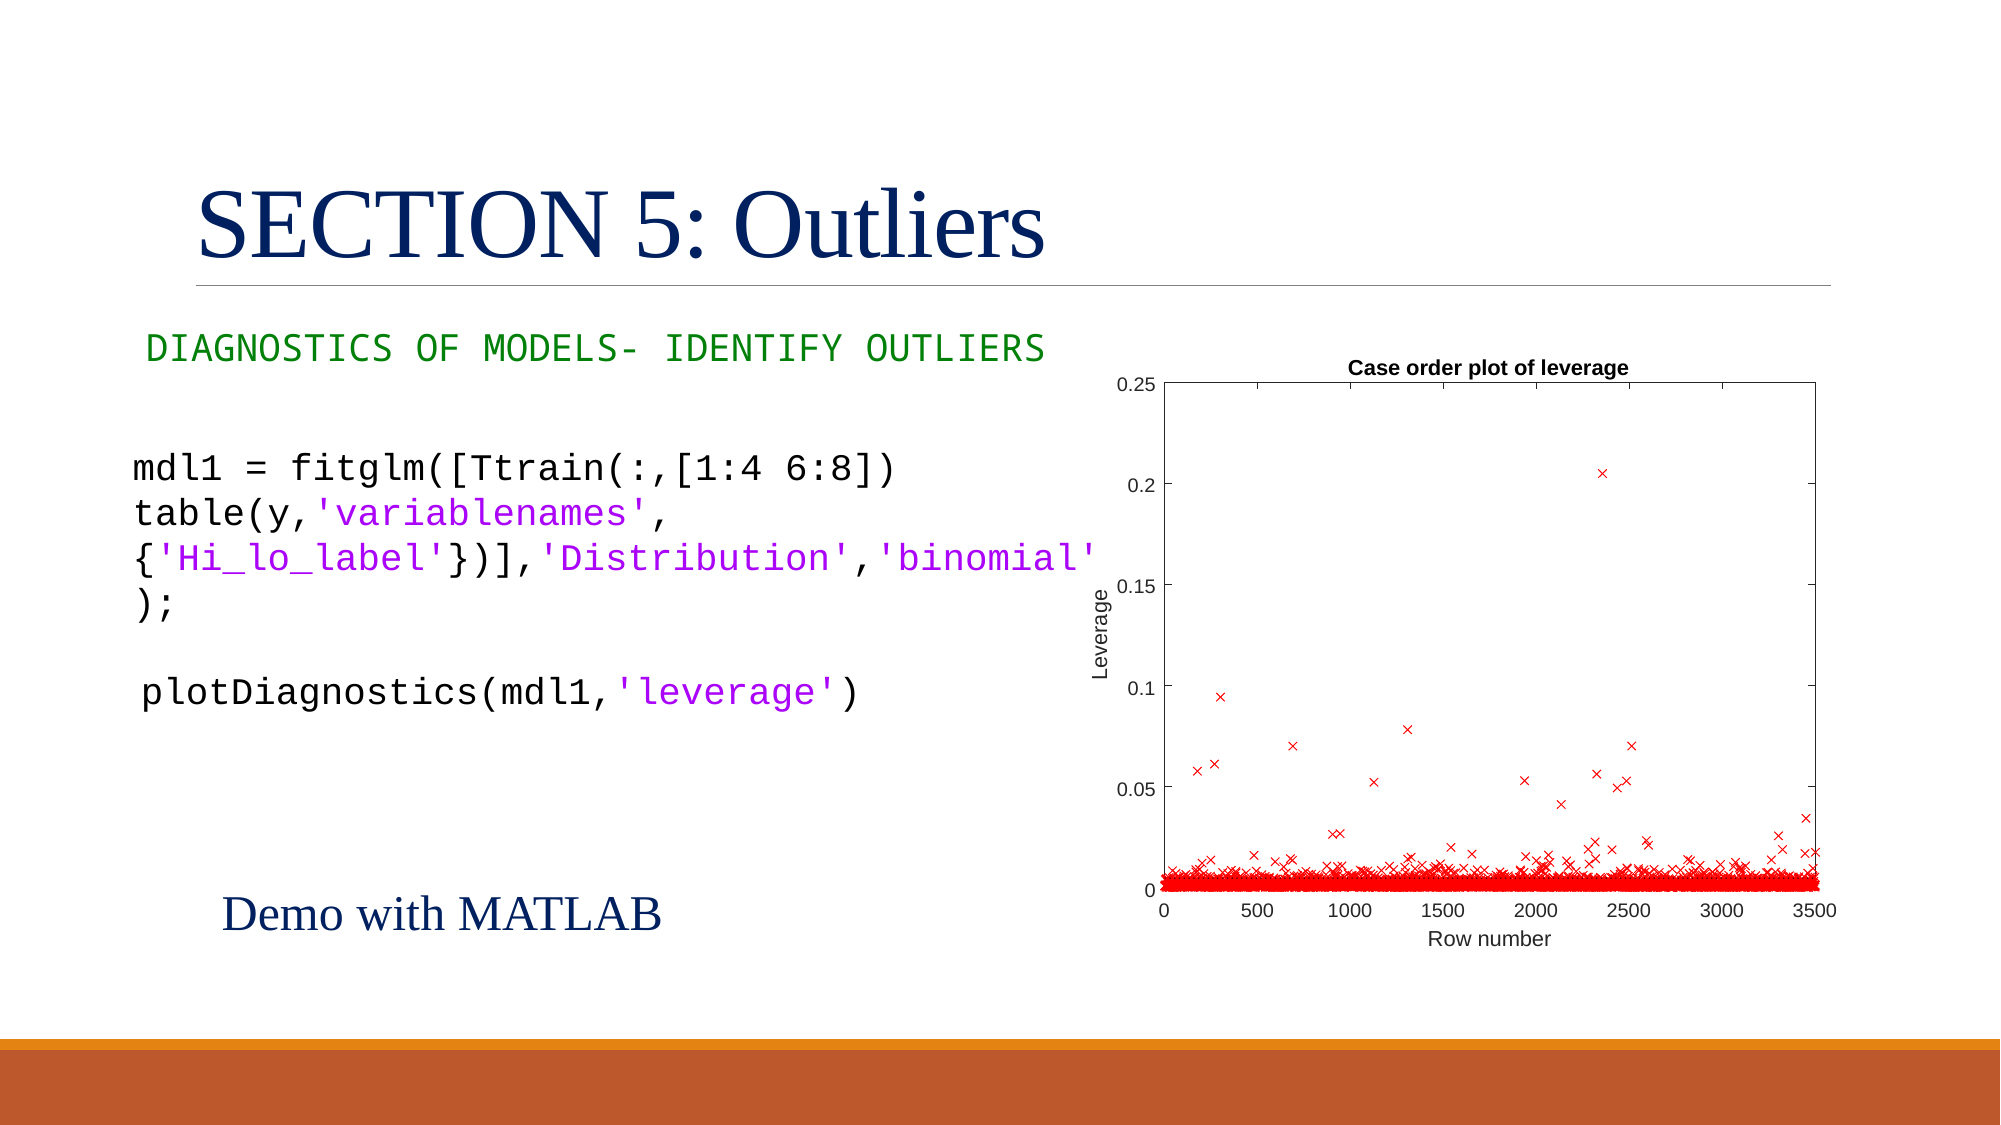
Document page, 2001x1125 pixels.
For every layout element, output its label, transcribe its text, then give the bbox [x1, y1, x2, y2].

text_box mdl1 = fitglm([Ttrain(:,[1:4 6:8]) table(y,'variablenames',{'Hi_lo_label'})],'Distribution','binomial'); [117, 435, 1052, 676]
title SECTION 5: Outliers [180, 47, 1830, 285]
text_box Demo with MATLAB [206, 873, 721, 949]
text_box plotDiagnostics(mdl1,'leverage') [126, 659, 1052, 720]
text_box DIAGNOSTICS OF MODELS- IDENTIFY OUTLIERS [137, 720, 1863, 1046]
text_box DIAGNOSTICS OF MODELS- IDENTIFY OUTLIERS [137, 299, 1863, 435]
picture [1054, 335, 1894, 956]
